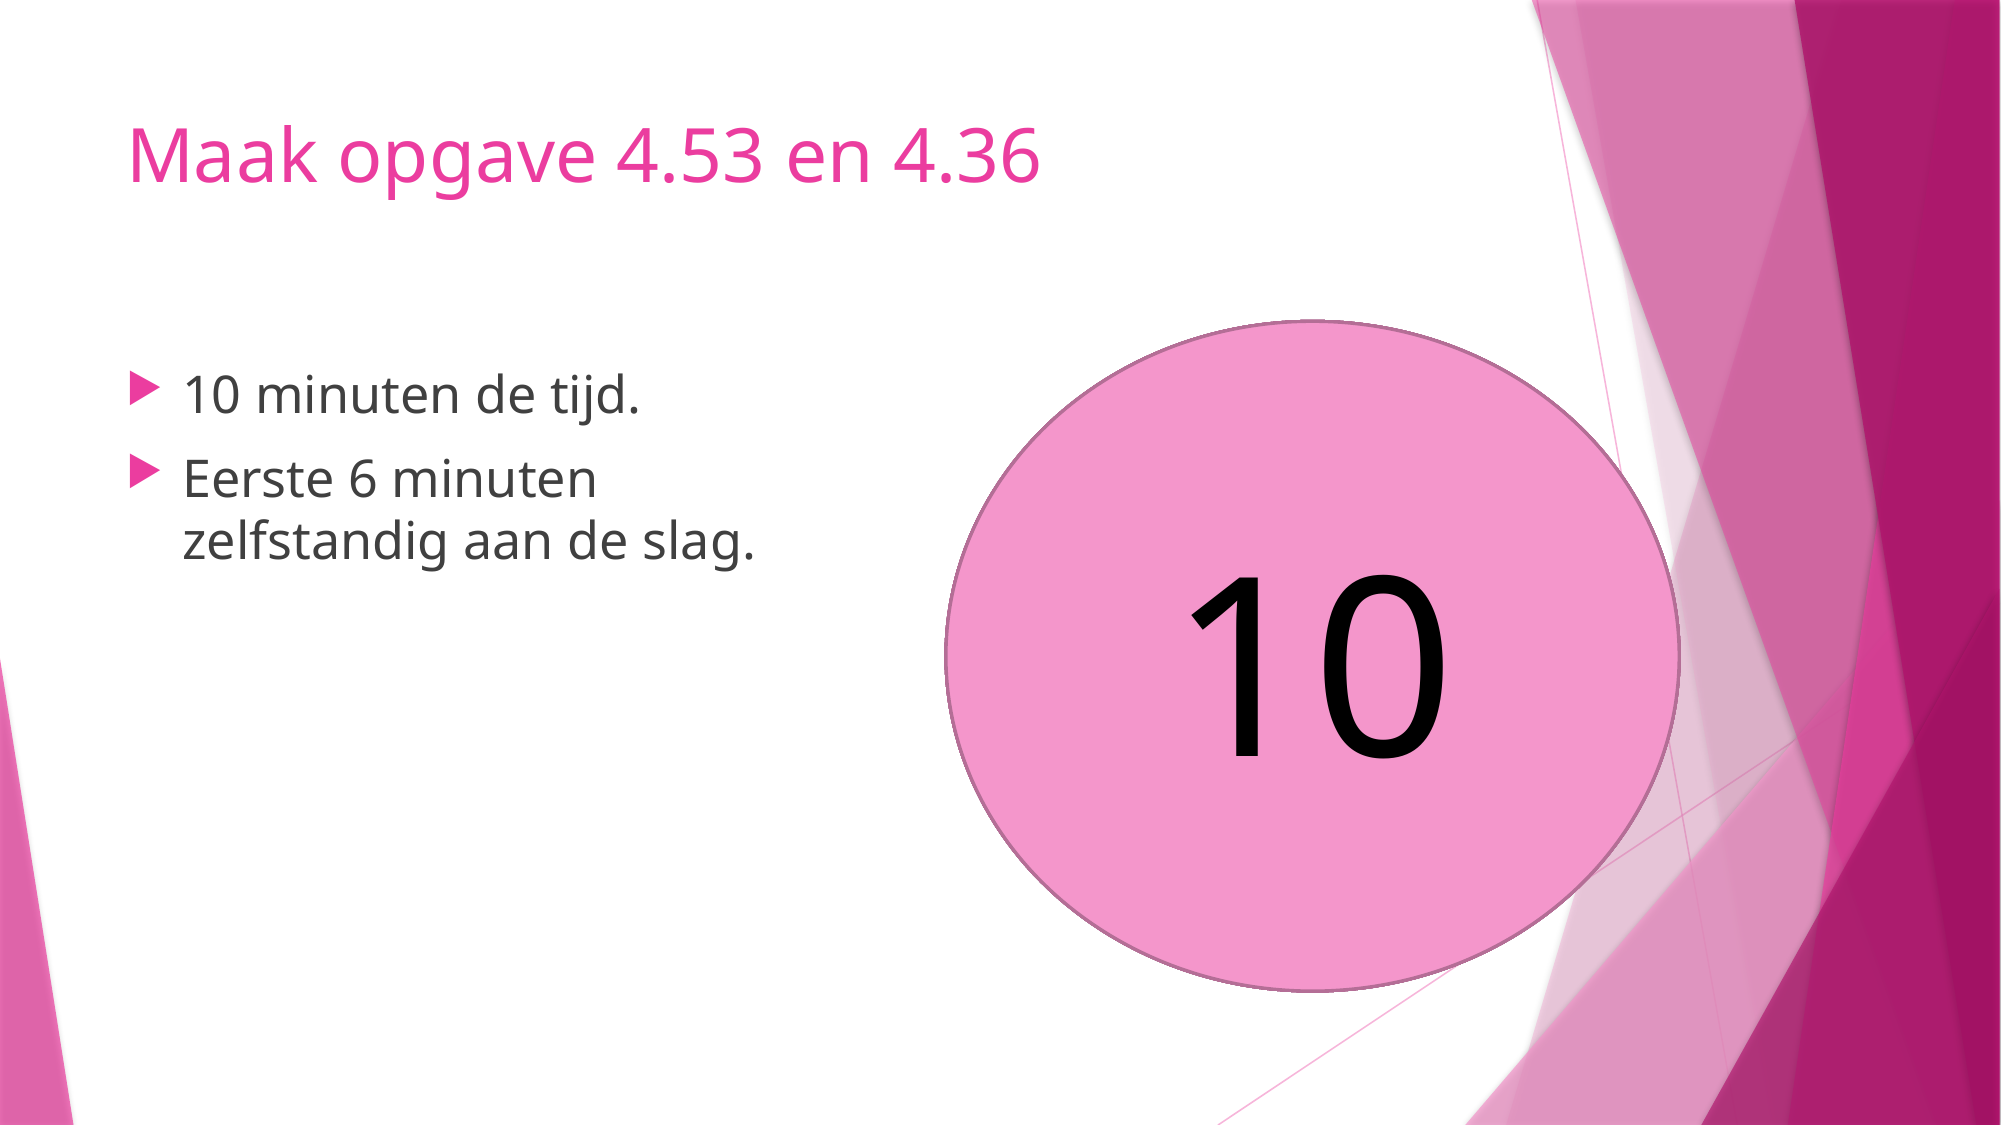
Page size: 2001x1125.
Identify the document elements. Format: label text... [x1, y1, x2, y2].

text_box 10 [944, 319, 1681, 993]
title Maak opgave 4.53 en 4.36 [111, 99, 1522, 317]
list 10 minuten de tijd. Eerste 6 minuten zelfstandig aan de slag. [111, 354, 774, 992]
